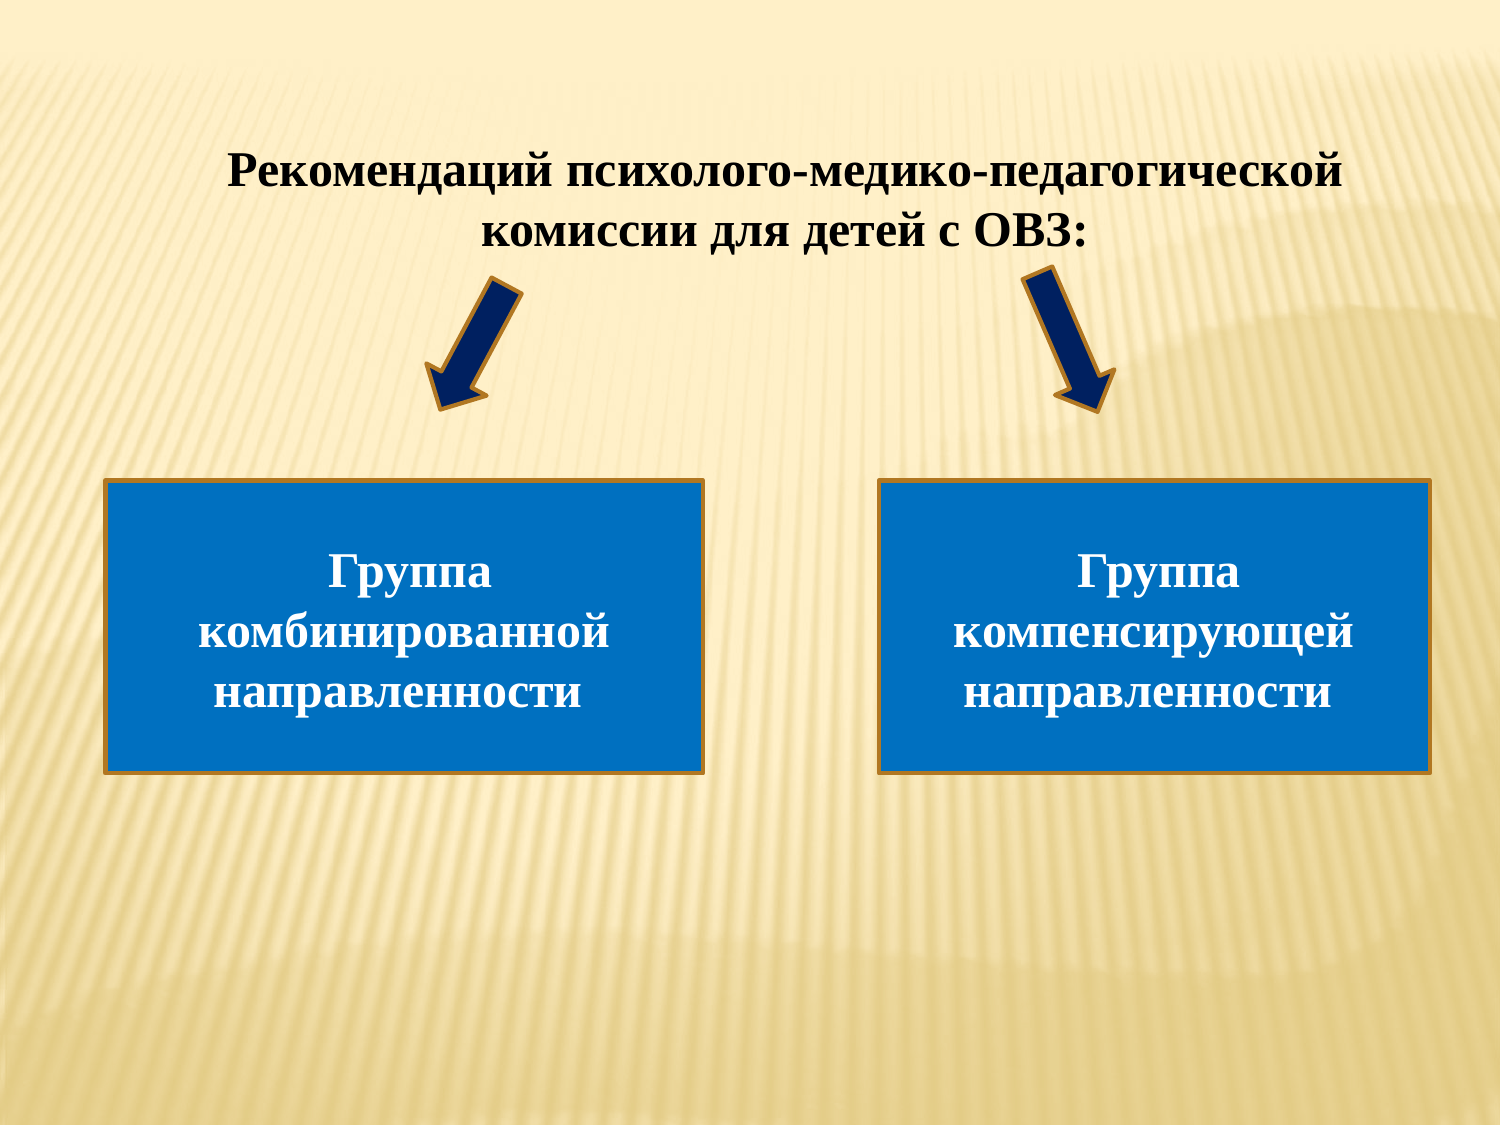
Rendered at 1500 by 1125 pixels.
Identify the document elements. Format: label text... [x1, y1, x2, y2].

text_box [424, 275, 524, 412]
text_box Группа компенсирующей направленности [877, 478, 1432, 775]
text_box Рекомендаций психолого-медико-педагогической комиссии для детей с ОВЗ: [152, 128, 1418, 264]
text_box [1020, 264, 1117, 414]
text_box Группа комбинированной направленности [103, 478, 705, 775]
